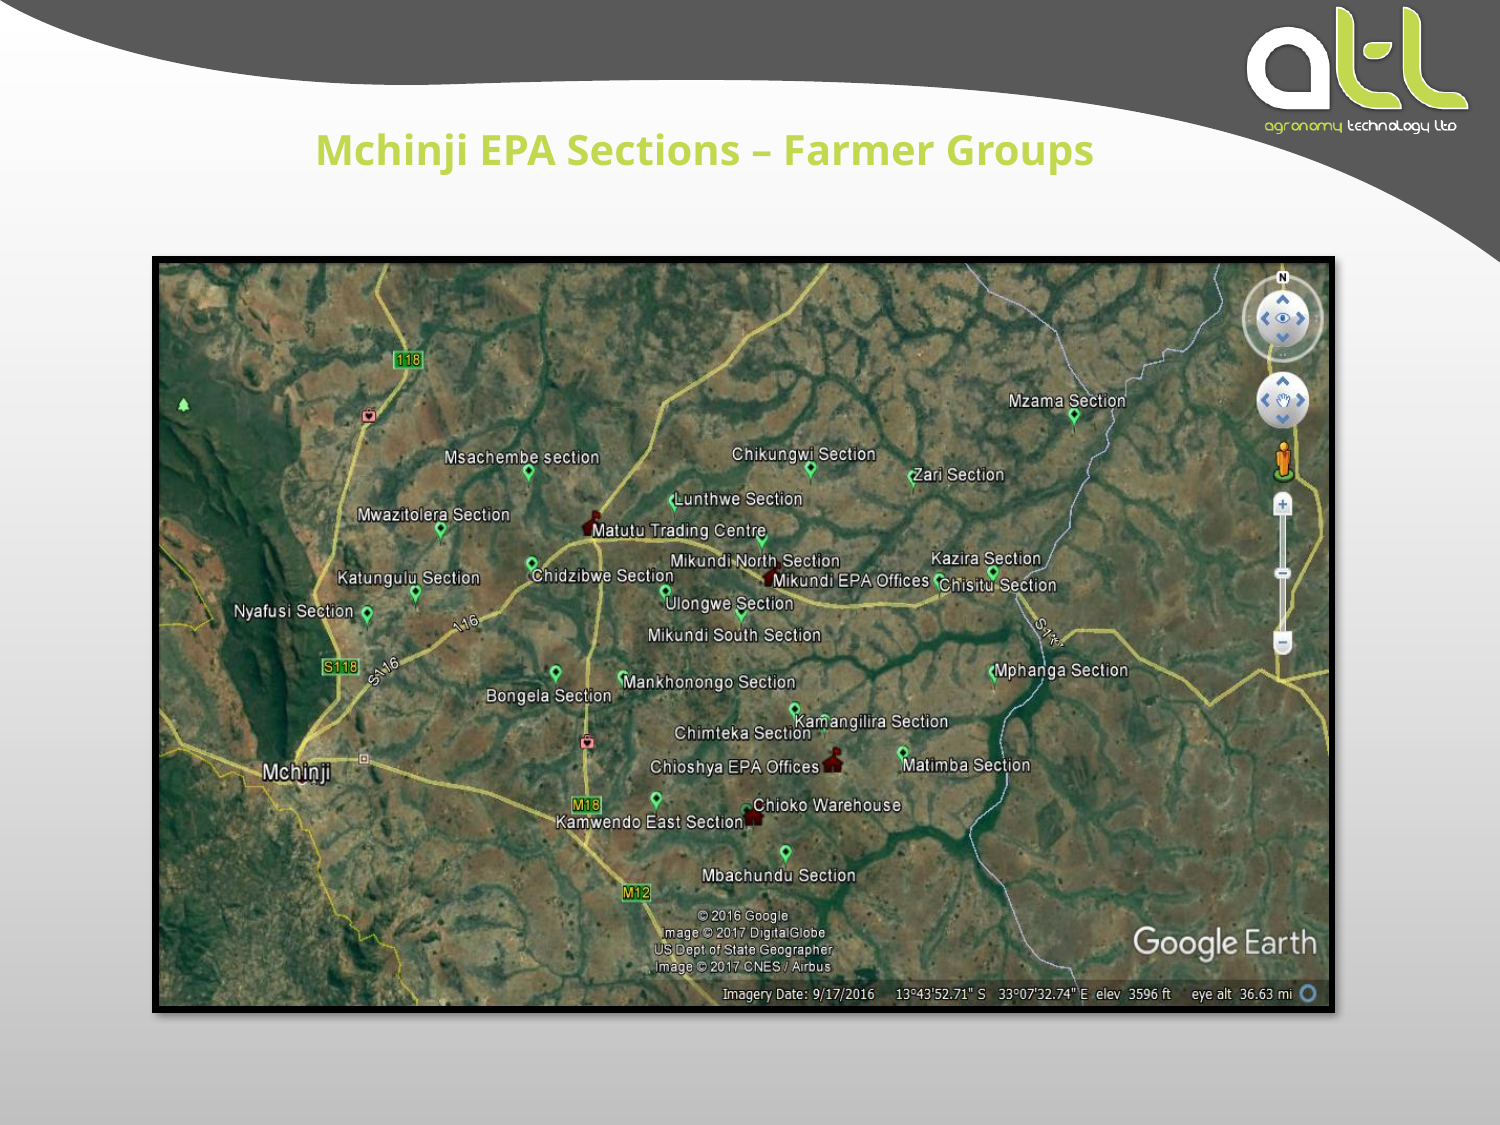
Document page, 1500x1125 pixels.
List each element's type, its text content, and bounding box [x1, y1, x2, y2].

list [62, 675, 1425, 1075]
picture [1237, 0, 1476, 134]
picture [158, 262, 1330, 1007]
title Mchinji EPA Sections – Farmer Groups [117, 116, 1293, 215]
